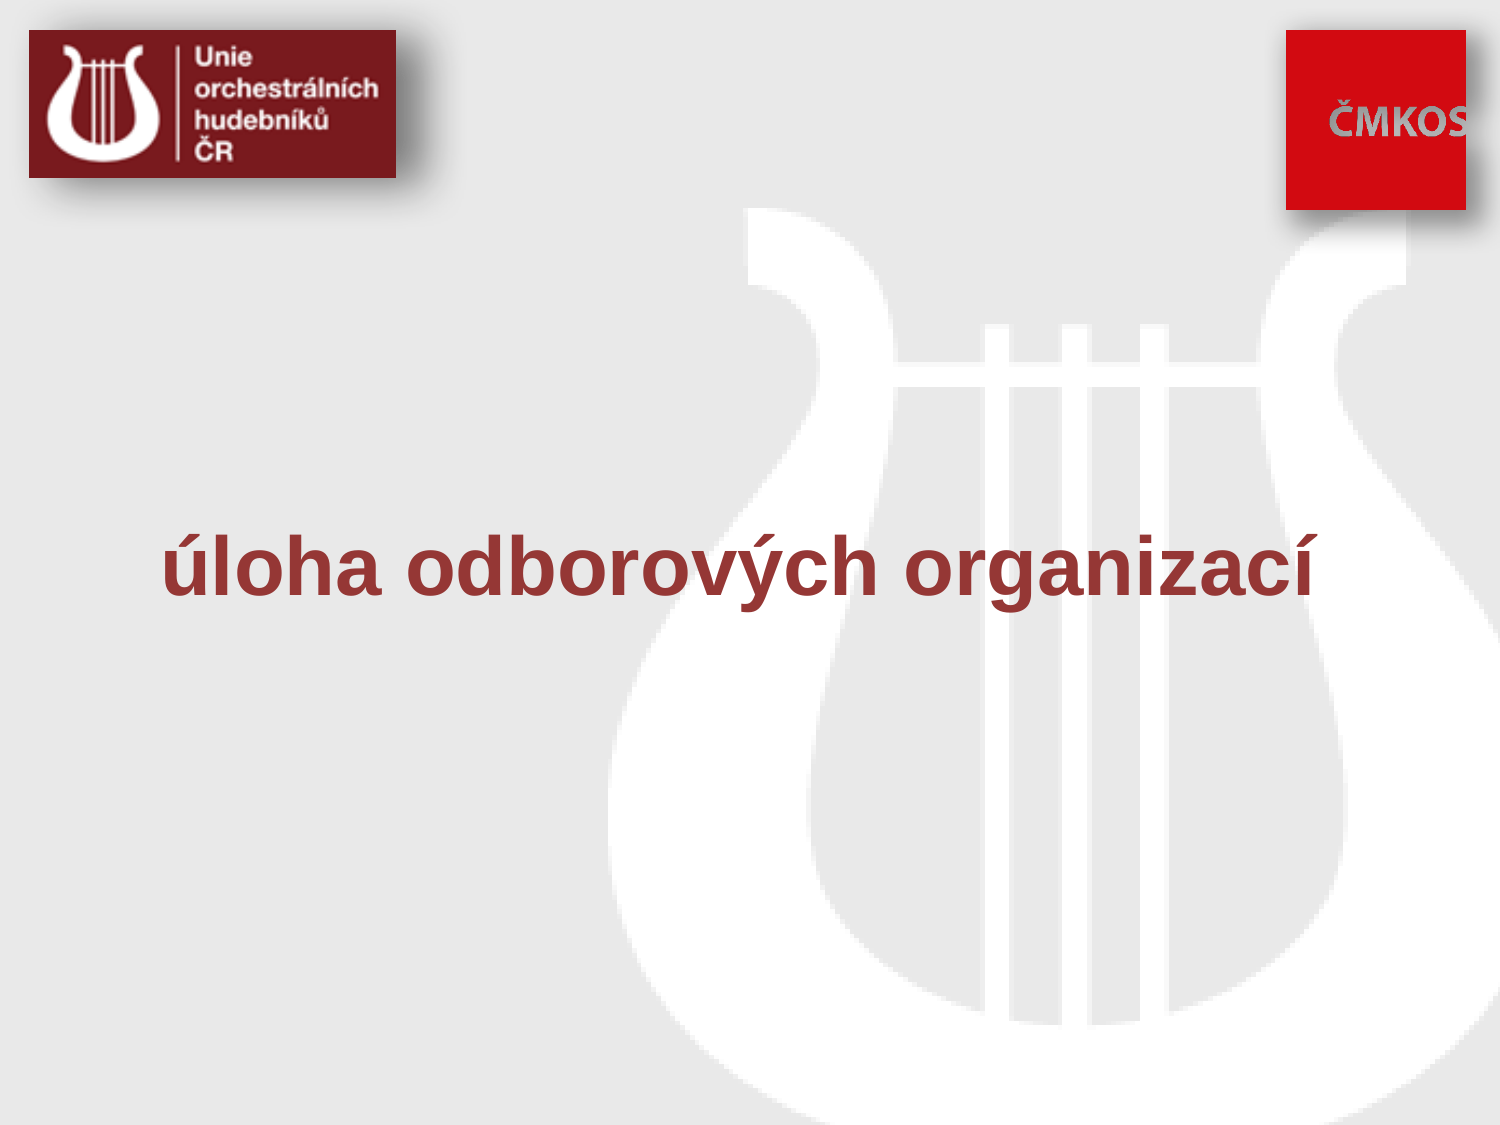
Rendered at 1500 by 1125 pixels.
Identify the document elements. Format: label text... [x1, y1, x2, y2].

picture [29, 30, 396, 178]
title úloha odborových organizací [112, 441, 602, 683]
picture [607, 30, 1500, 1125]
